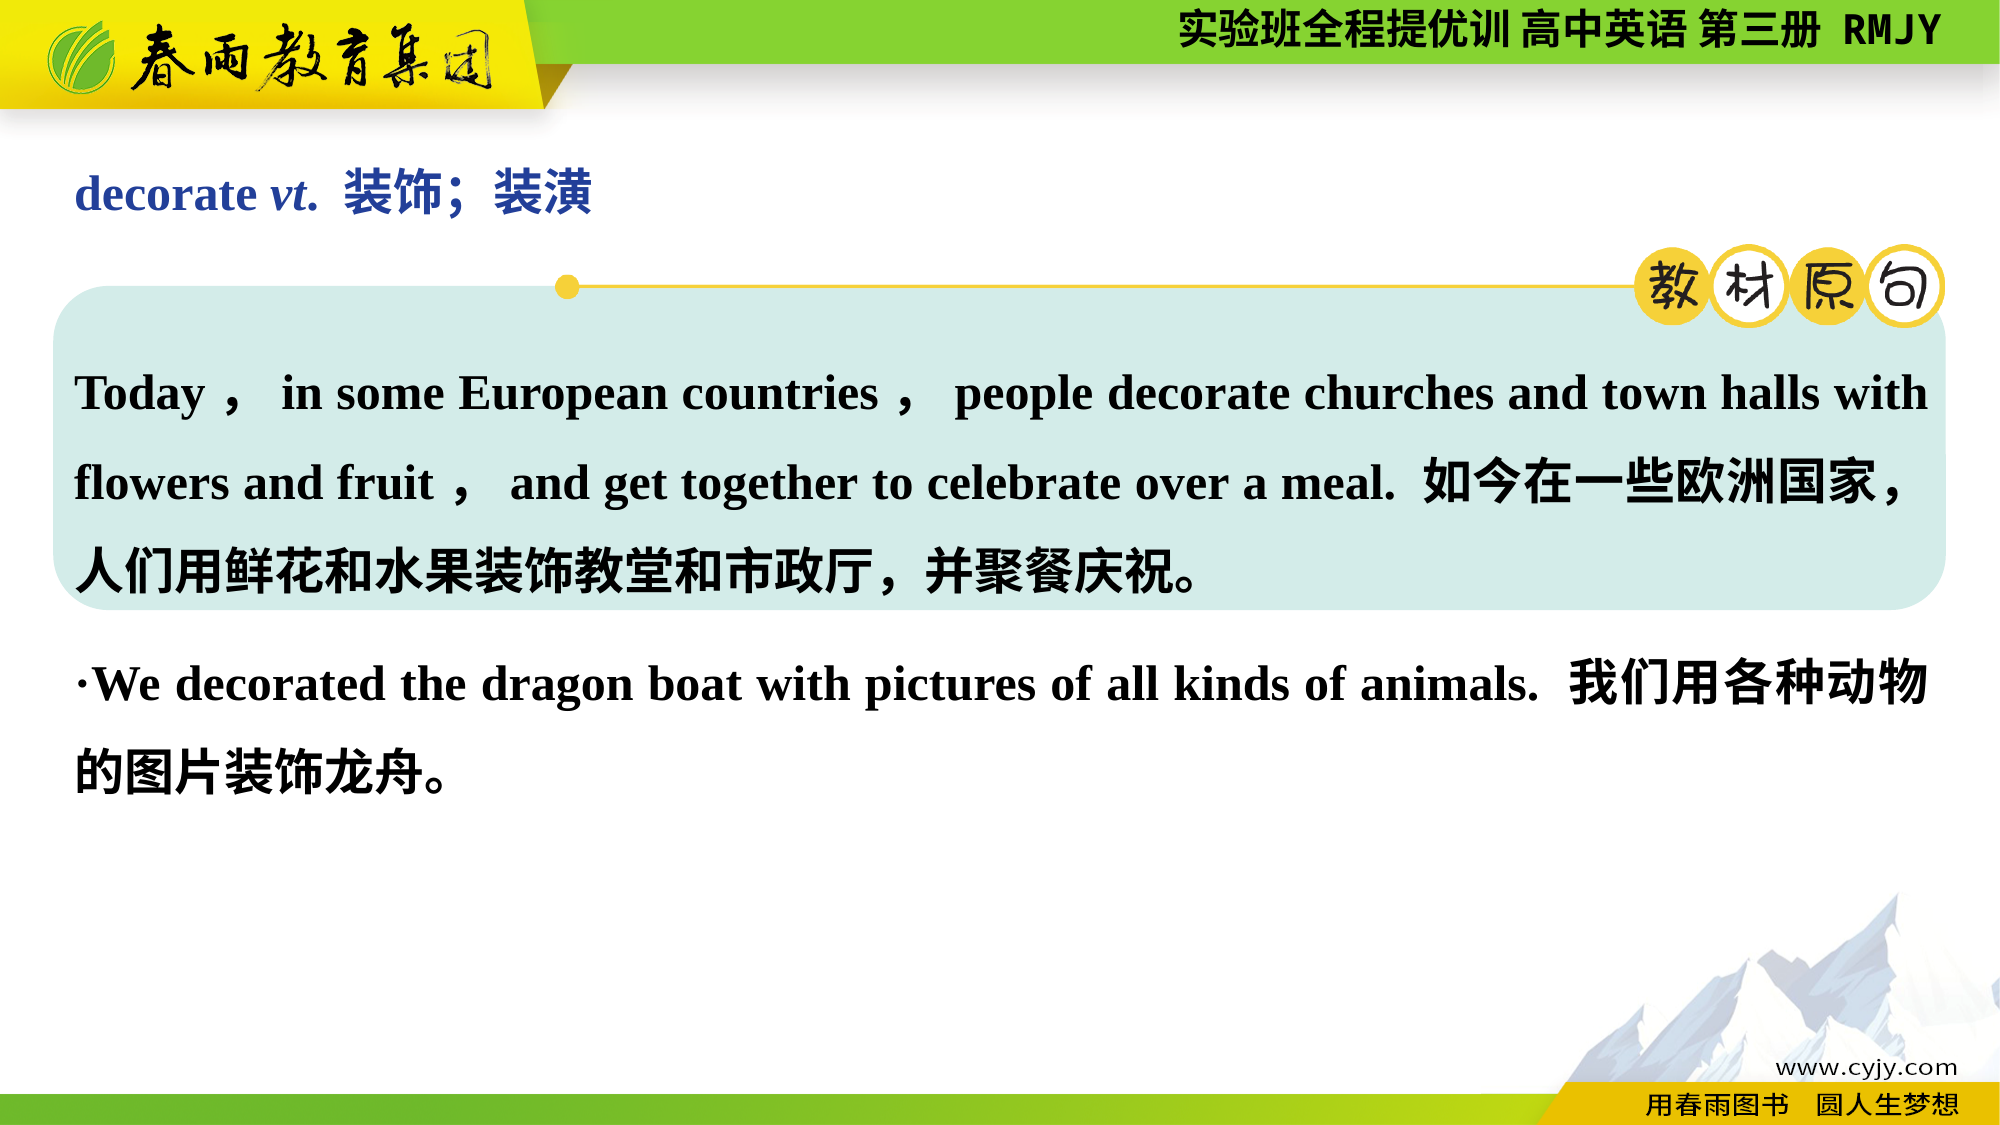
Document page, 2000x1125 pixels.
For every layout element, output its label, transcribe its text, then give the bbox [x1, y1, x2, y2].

picture [0, 0, 2000, 1125]
list decorate vt. 装饰；装潢 [59, 122, 1944, 217]
text_box ·We decorated the dragon boat with pictures of all kinds of animals. 我们用各种动物的图片装饰龙舟。 [59, 613, 1944, 809]
text_box Today，in some European countries，people decorate churches and town halls with flowers and fruit，and get together to celebrate over a meal. 如今在一些欧洲国家，人们用鲜花和水果装饰教堂和市政厅，并聚餐庆祝。 [59, 321, 1944, 607]
text_box [54, 287, 550, 576]
